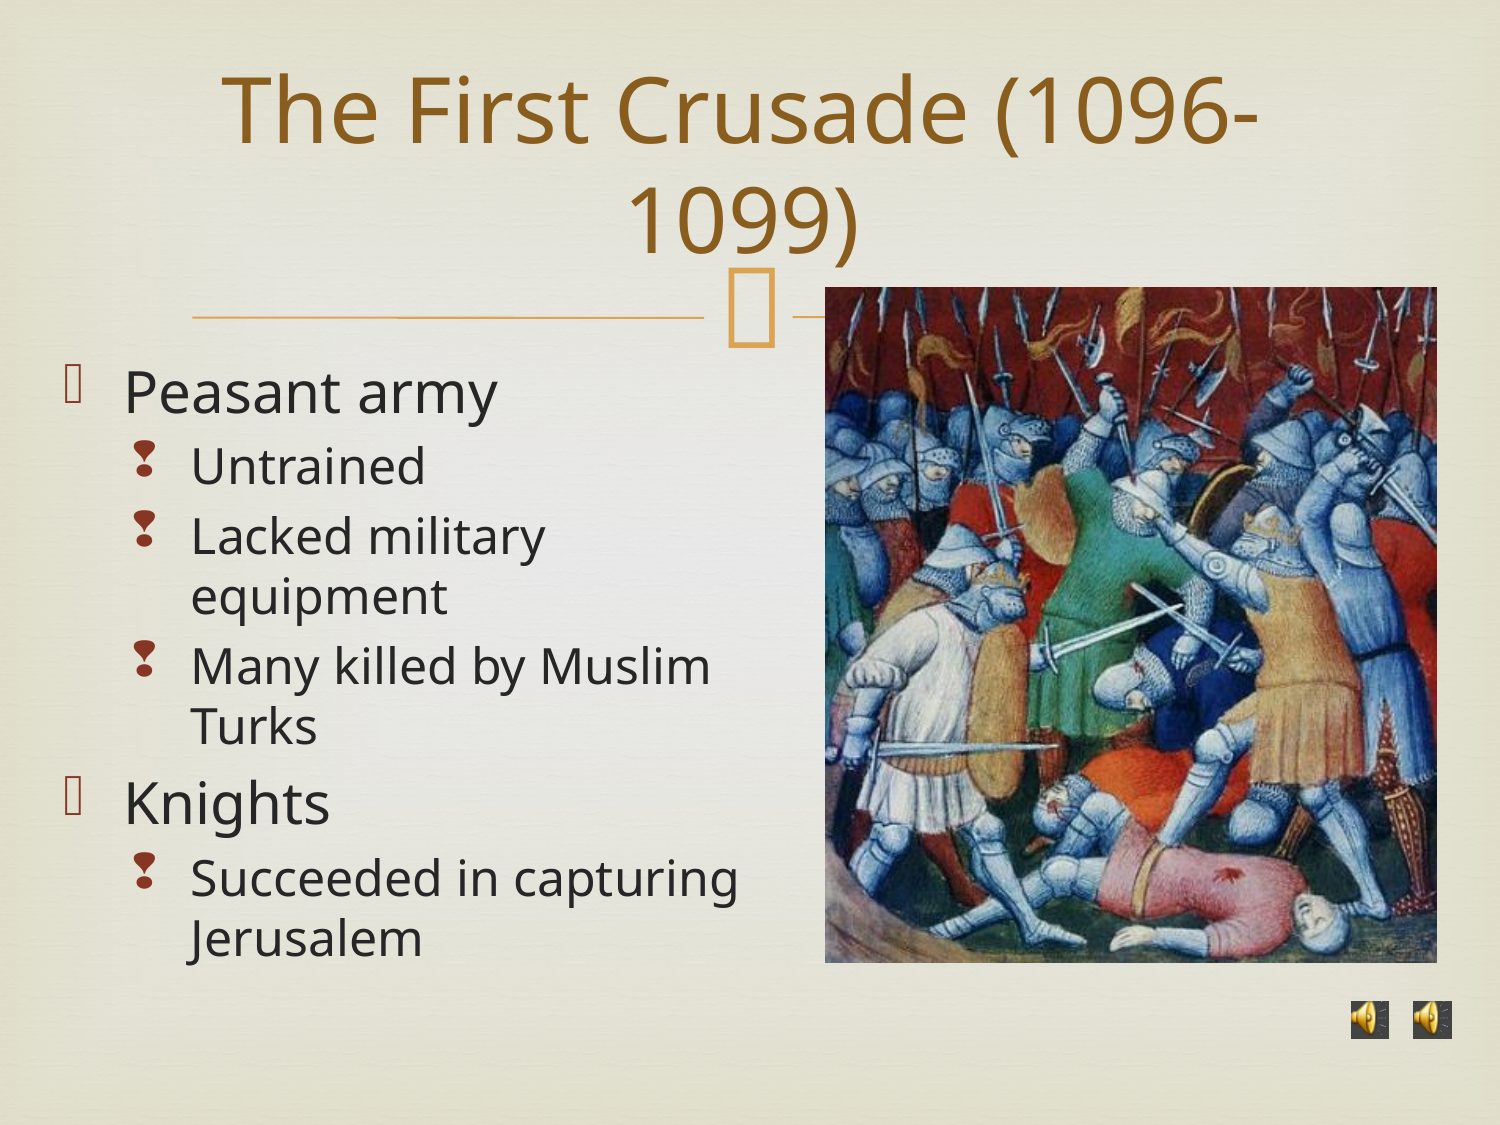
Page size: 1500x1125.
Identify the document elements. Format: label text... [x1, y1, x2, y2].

picture [1411, 999, 1454, 1041]
title The First Crusade (1096-1099) [98, 57, 1386, 267]
picture [824, 286, 1438, 963]
picture [1349, 999, 1391, 1041]
list Peasant army Untrained Lacked military equipment Many killed by Muslim Turks Knights Succeeded in capturing Jerusalem [48, 347, 805, 1090]
